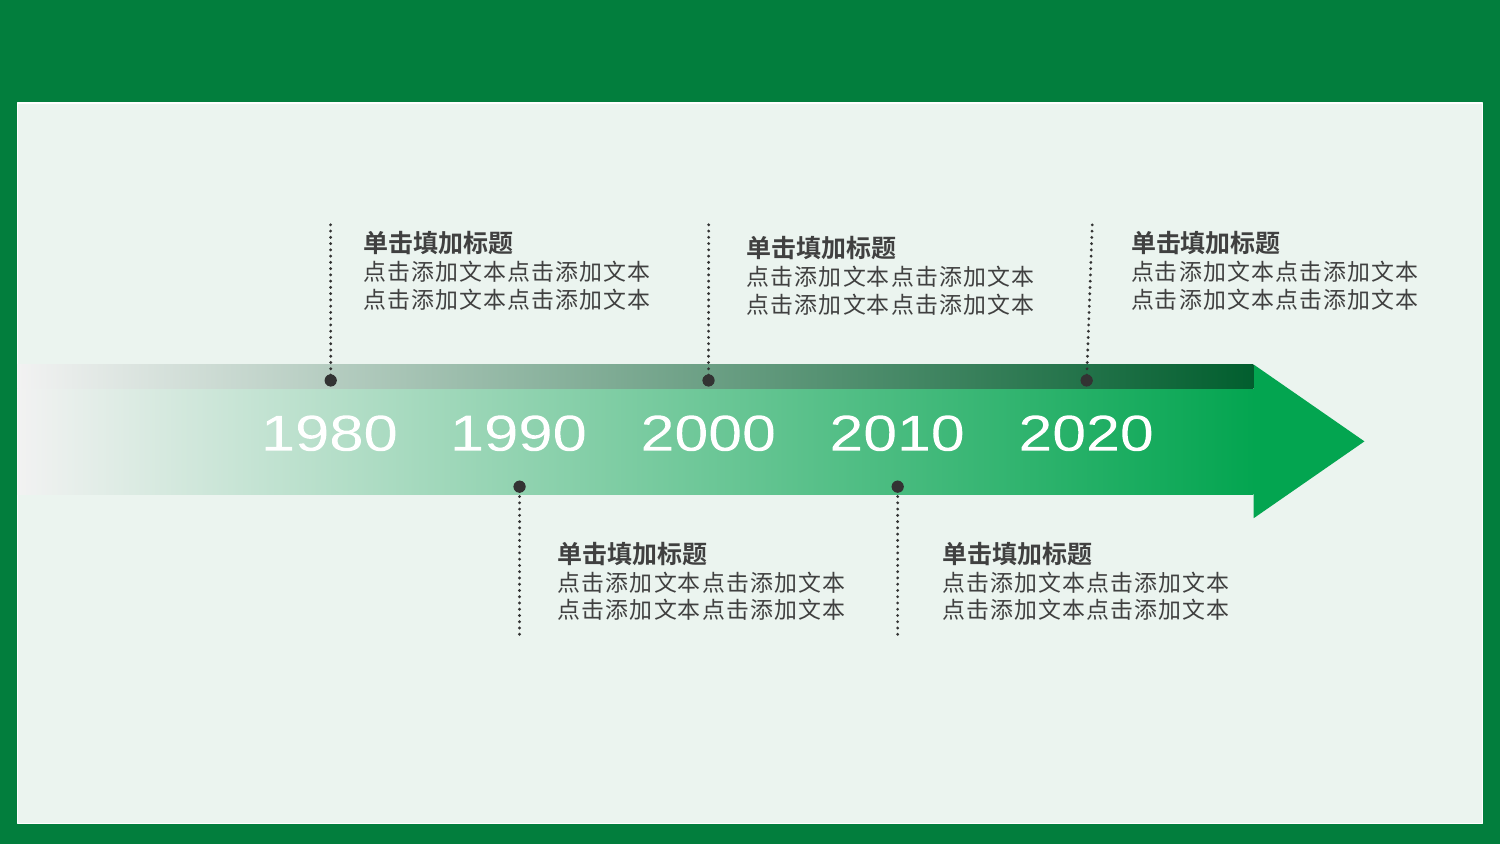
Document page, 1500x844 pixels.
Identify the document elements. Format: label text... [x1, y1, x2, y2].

text_box 单击填加标题 点击添加文本点击添加文本 点击添加文本点击添加文本 [543, 530, 874, 631]
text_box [17, 364, 1365, 519]
text_box 单击填加标题 点击添加文本点击添加文本 点击添加文本点击添加文本 [1116, 220, 1447, 321]
text_box 单击填加标题 点击添加文本点击添加文本 点击添加文本点击添加文本 [348, 220, 680, 321]
text_box 单击填加标题 点击添加文本点击添加文本 点击添加文本点击添加文本 [927, 530, 1259, 631]
text_box 单击填加标题 点击添加文本点击添加文本 点击添加文本点击添加文本 [732, 225, 1063, 325]
